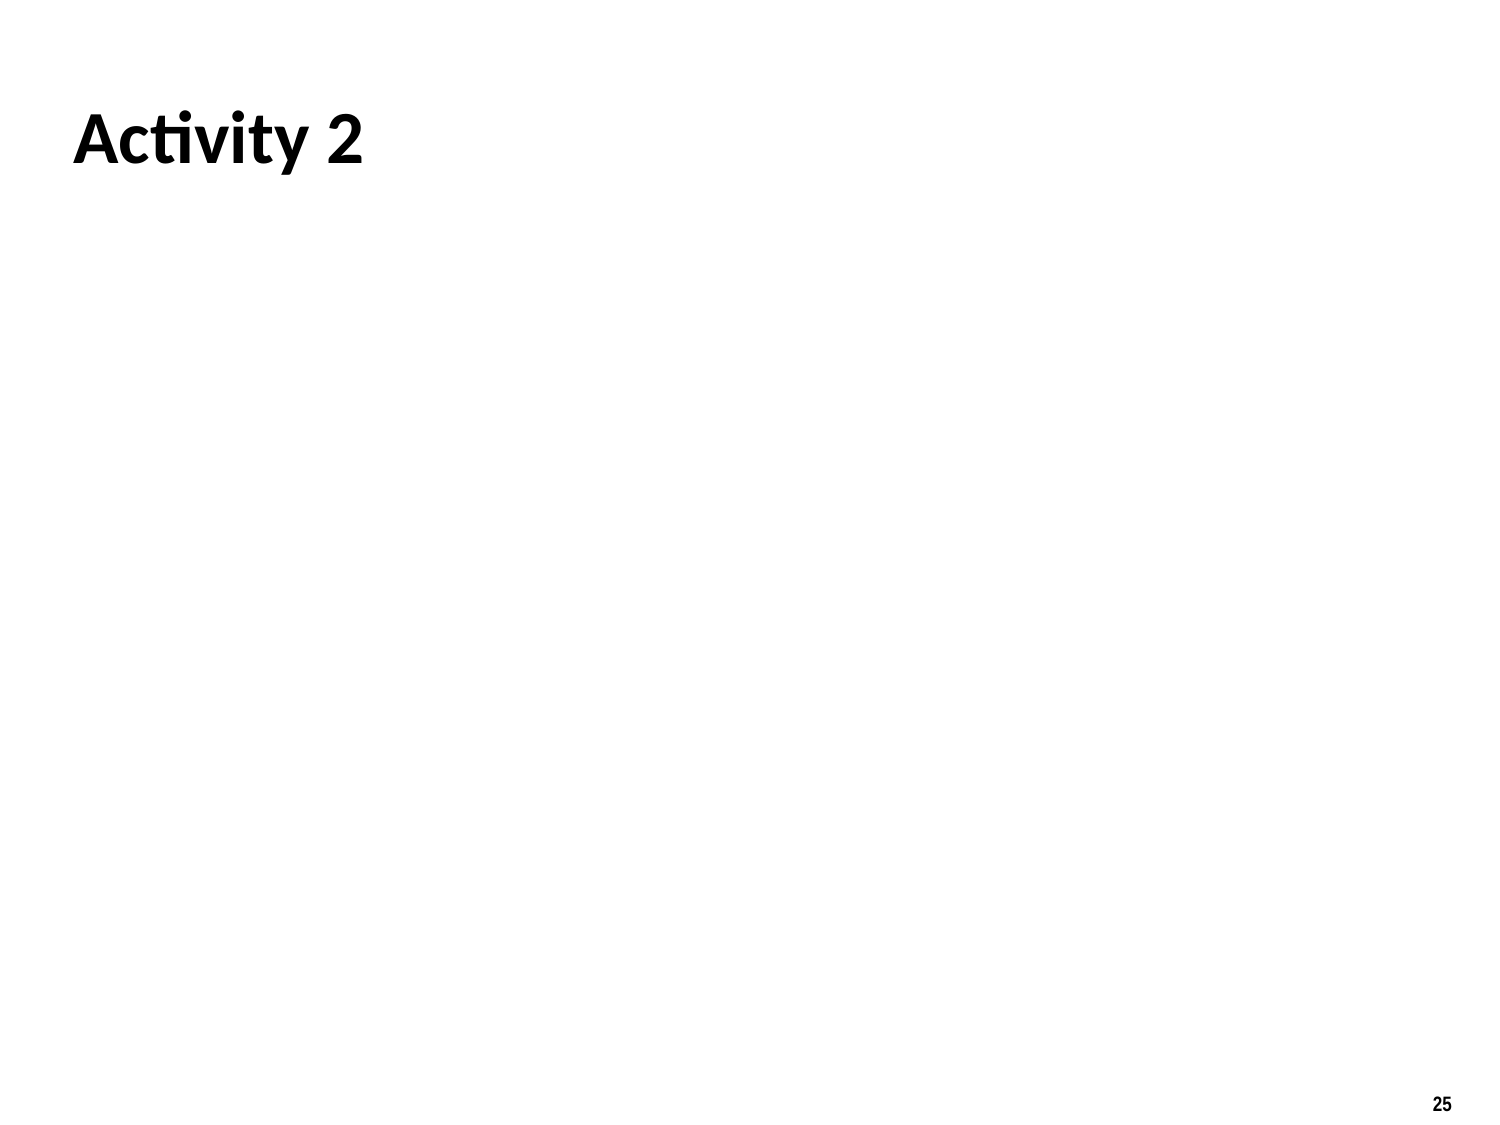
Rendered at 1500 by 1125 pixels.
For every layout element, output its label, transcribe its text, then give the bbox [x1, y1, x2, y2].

title Activity 2 [58, 71, 1305, 197]
